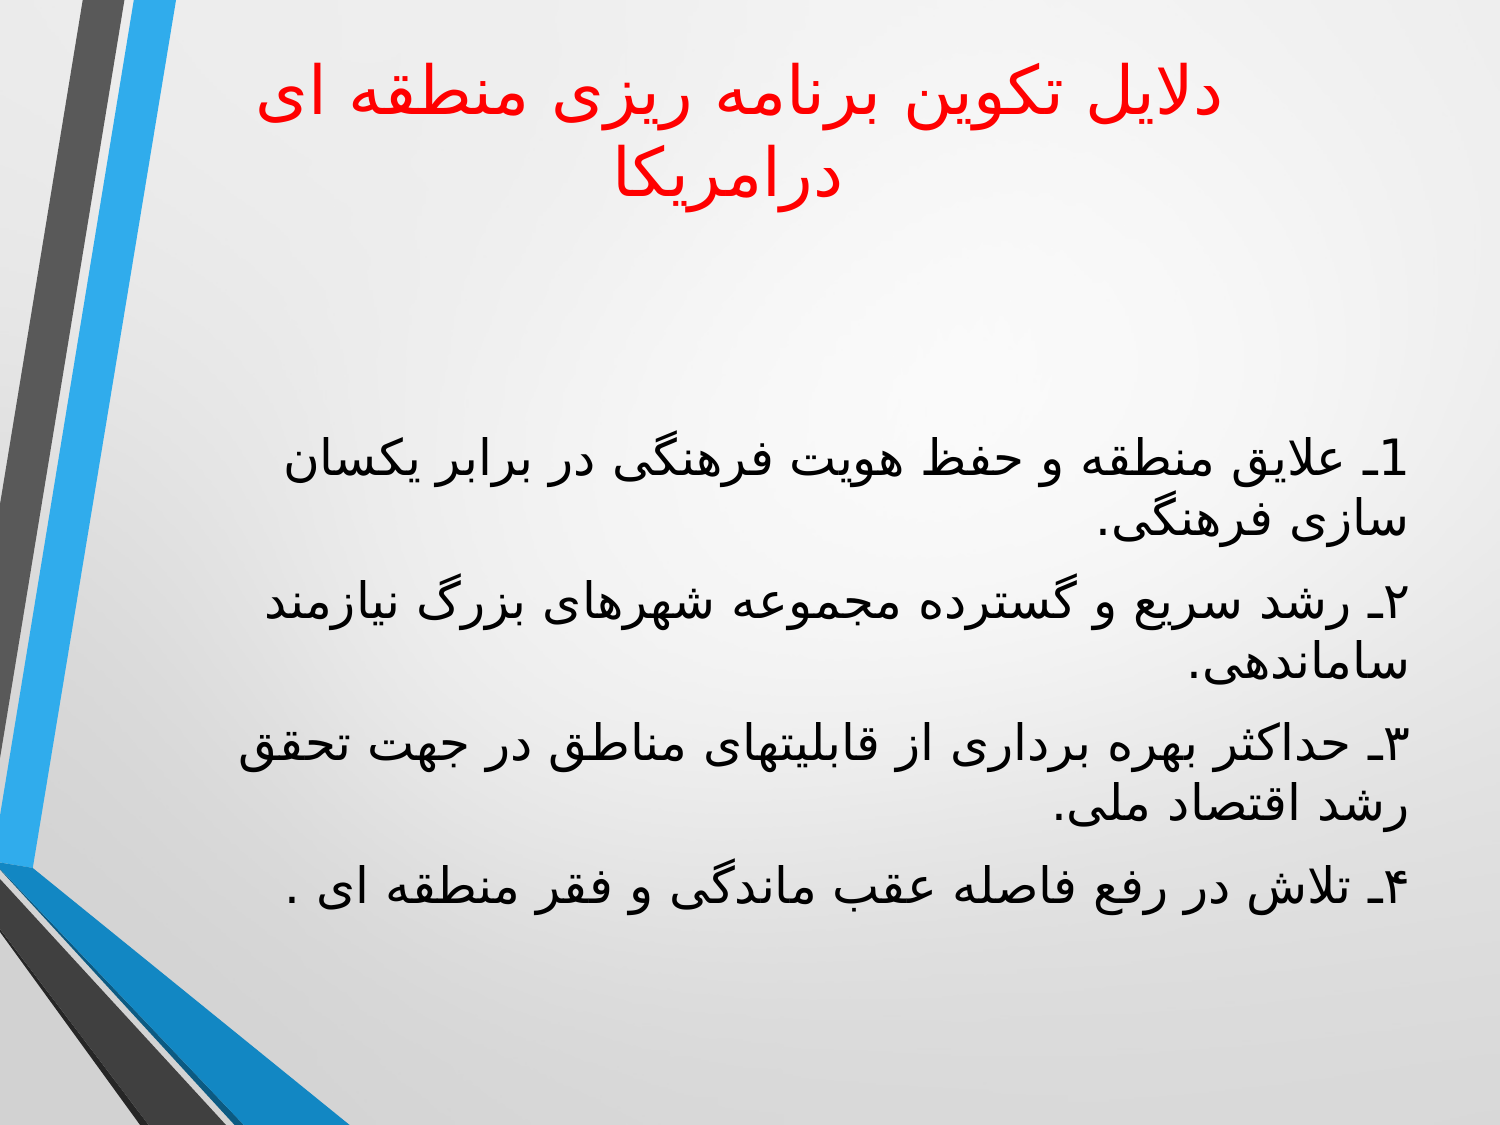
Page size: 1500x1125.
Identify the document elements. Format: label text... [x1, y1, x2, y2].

list 1ـ علایق منطقه و حفظ هویت فرهنگی در برابر یکسان سازی فرهنگی. ۲ـ رشد سریع و گسترده مجموعه شهرهای بزرگ نیازمند ساماندهی. ۳ـ حداکثر بهره برداری از قابلیتهای مناطق در جهت تحقق رشد اقتصاد ملی. ۴ـ تلاش در رفع فاصله عقب ماندگی و فقر منطقه ای . [161, 437, 1425, 985]
title دلایل تکوین برنامه ریزی منطقه ای درامريكا [53, 31, 1404, 219]
